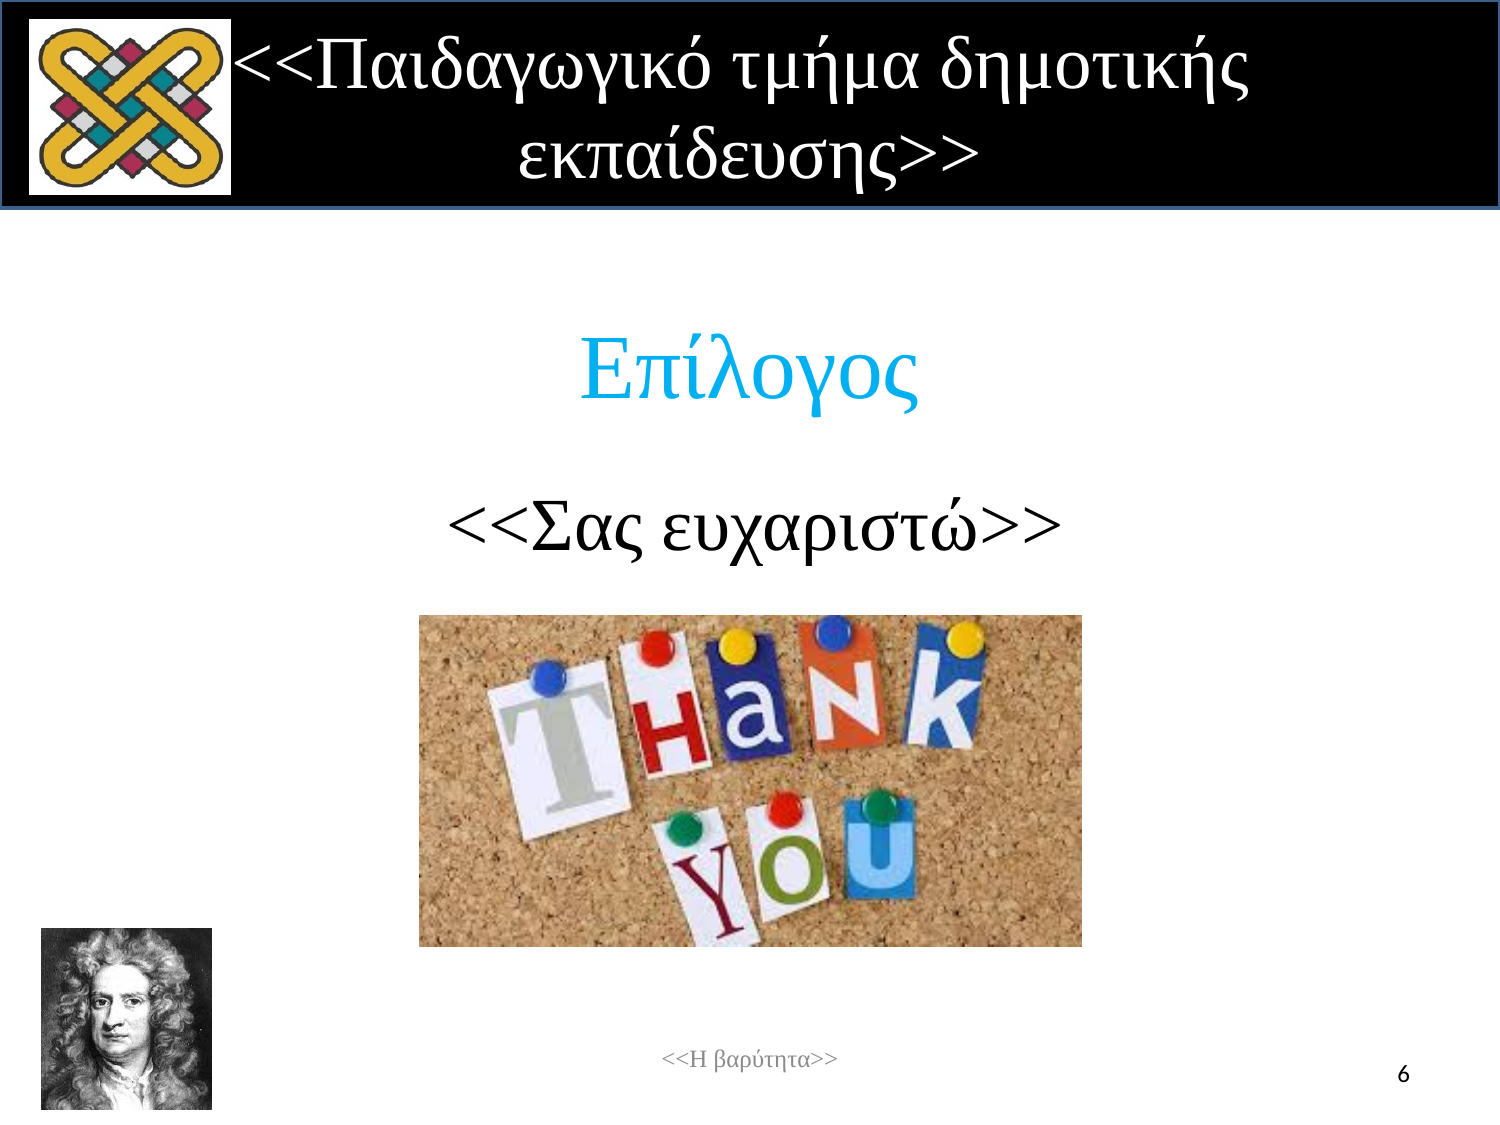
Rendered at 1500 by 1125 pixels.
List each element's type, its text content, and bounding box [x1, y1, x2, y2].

picture [29, 19, 231, 195]
slide_number 6 [1074, 1042, 1425, 1103]
footer <<Η βαρύτητα>> [512, 1042, 988, 1103]
title Επίλογος [112, 255, 1388, 468]
picture [41, 928, 212, 1110]
subtitle <<Σας ευχαριστώ>> [230, 468, 1281, 756]
picture [418, 614, 1082, 947]
